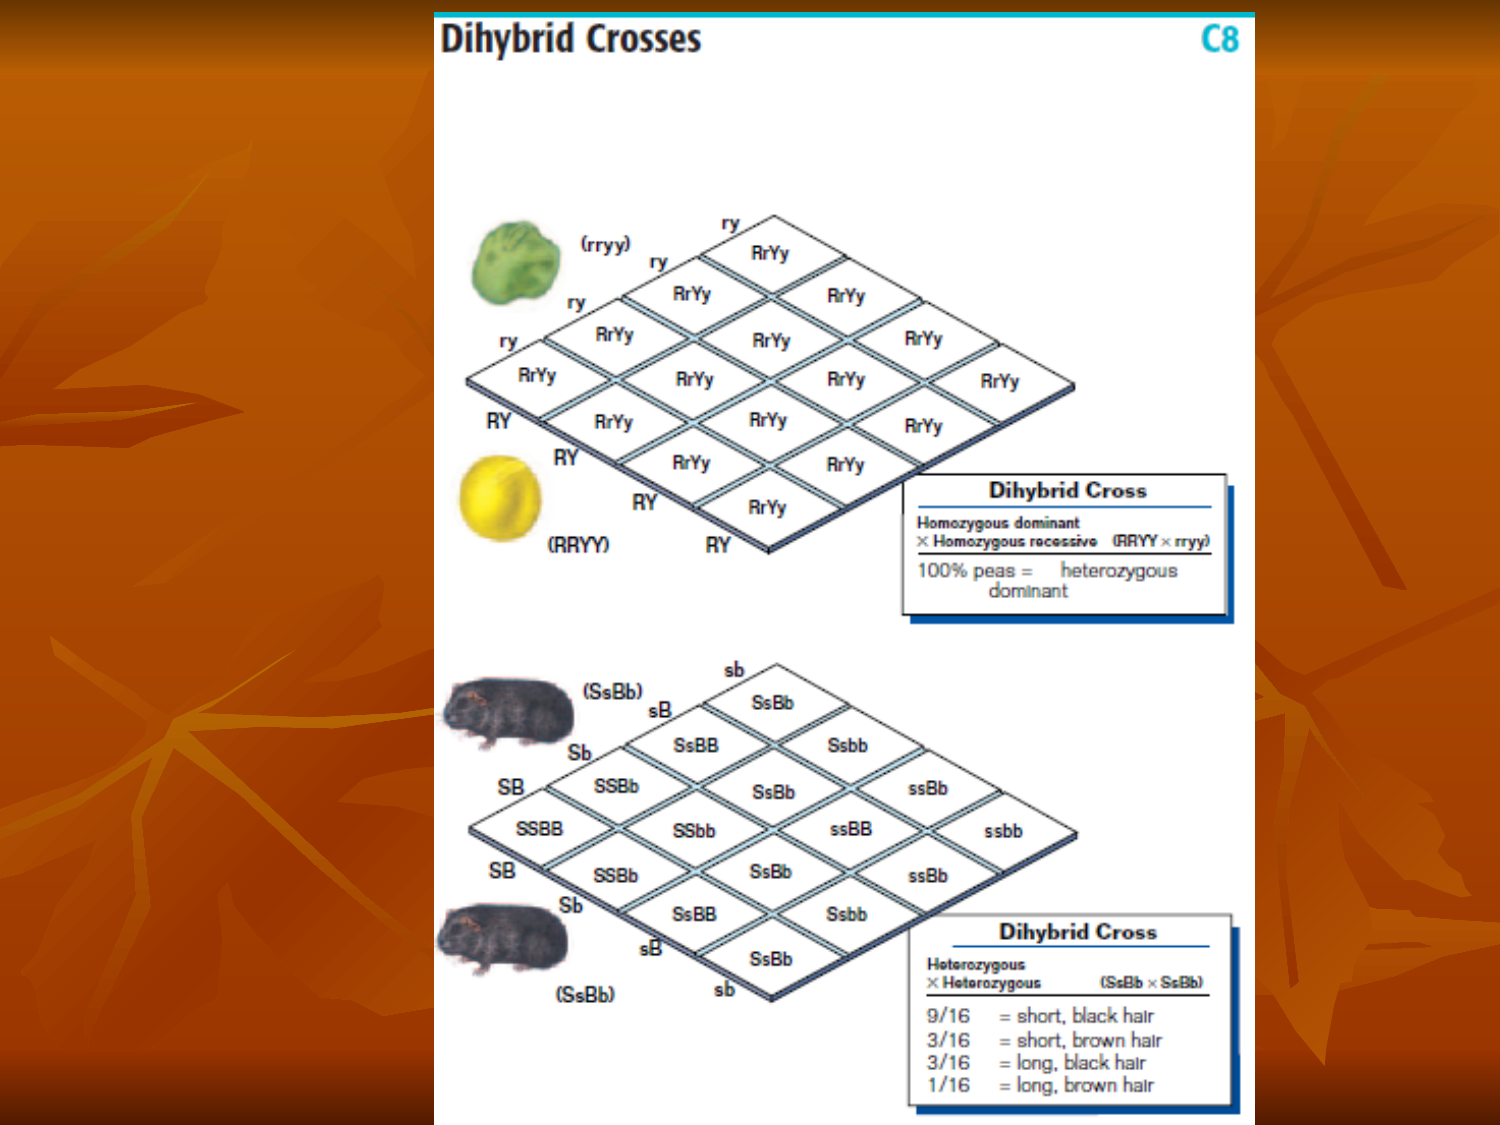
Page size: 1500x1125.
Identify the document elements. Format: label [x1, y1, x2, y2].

picture [434, 11, 1255, 1125]
